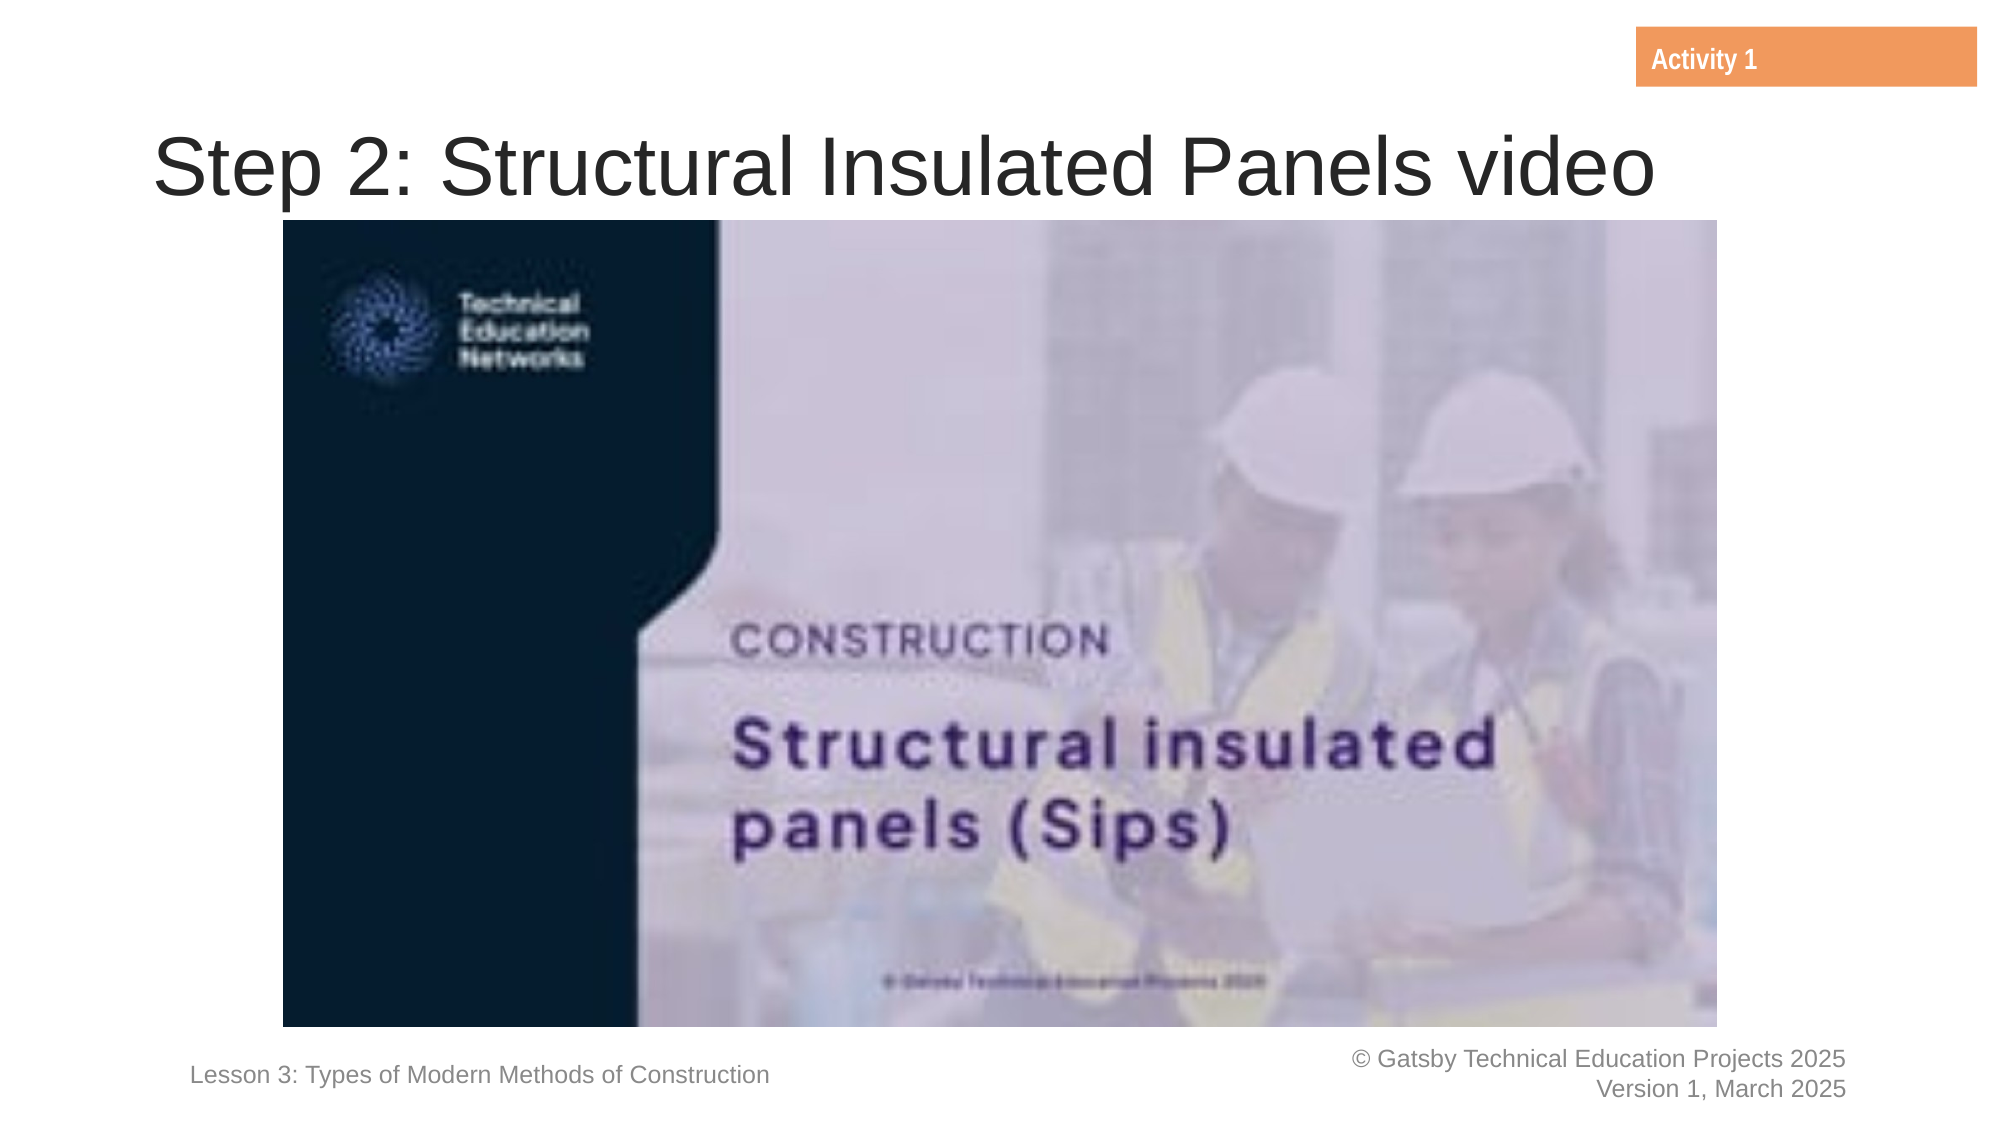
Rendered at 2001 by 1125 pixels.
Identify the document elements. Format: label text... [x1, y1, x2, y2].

list Lesson 3: Types of Modern Methods of Construction [137, 1042, 829, 1103]
title Step 2: Structural Insulated Panels video [137, 59, 1863, 278]
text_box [282, 219, 1718, 1028]
list Activity 1 [1636, 26, 1978, 87]
